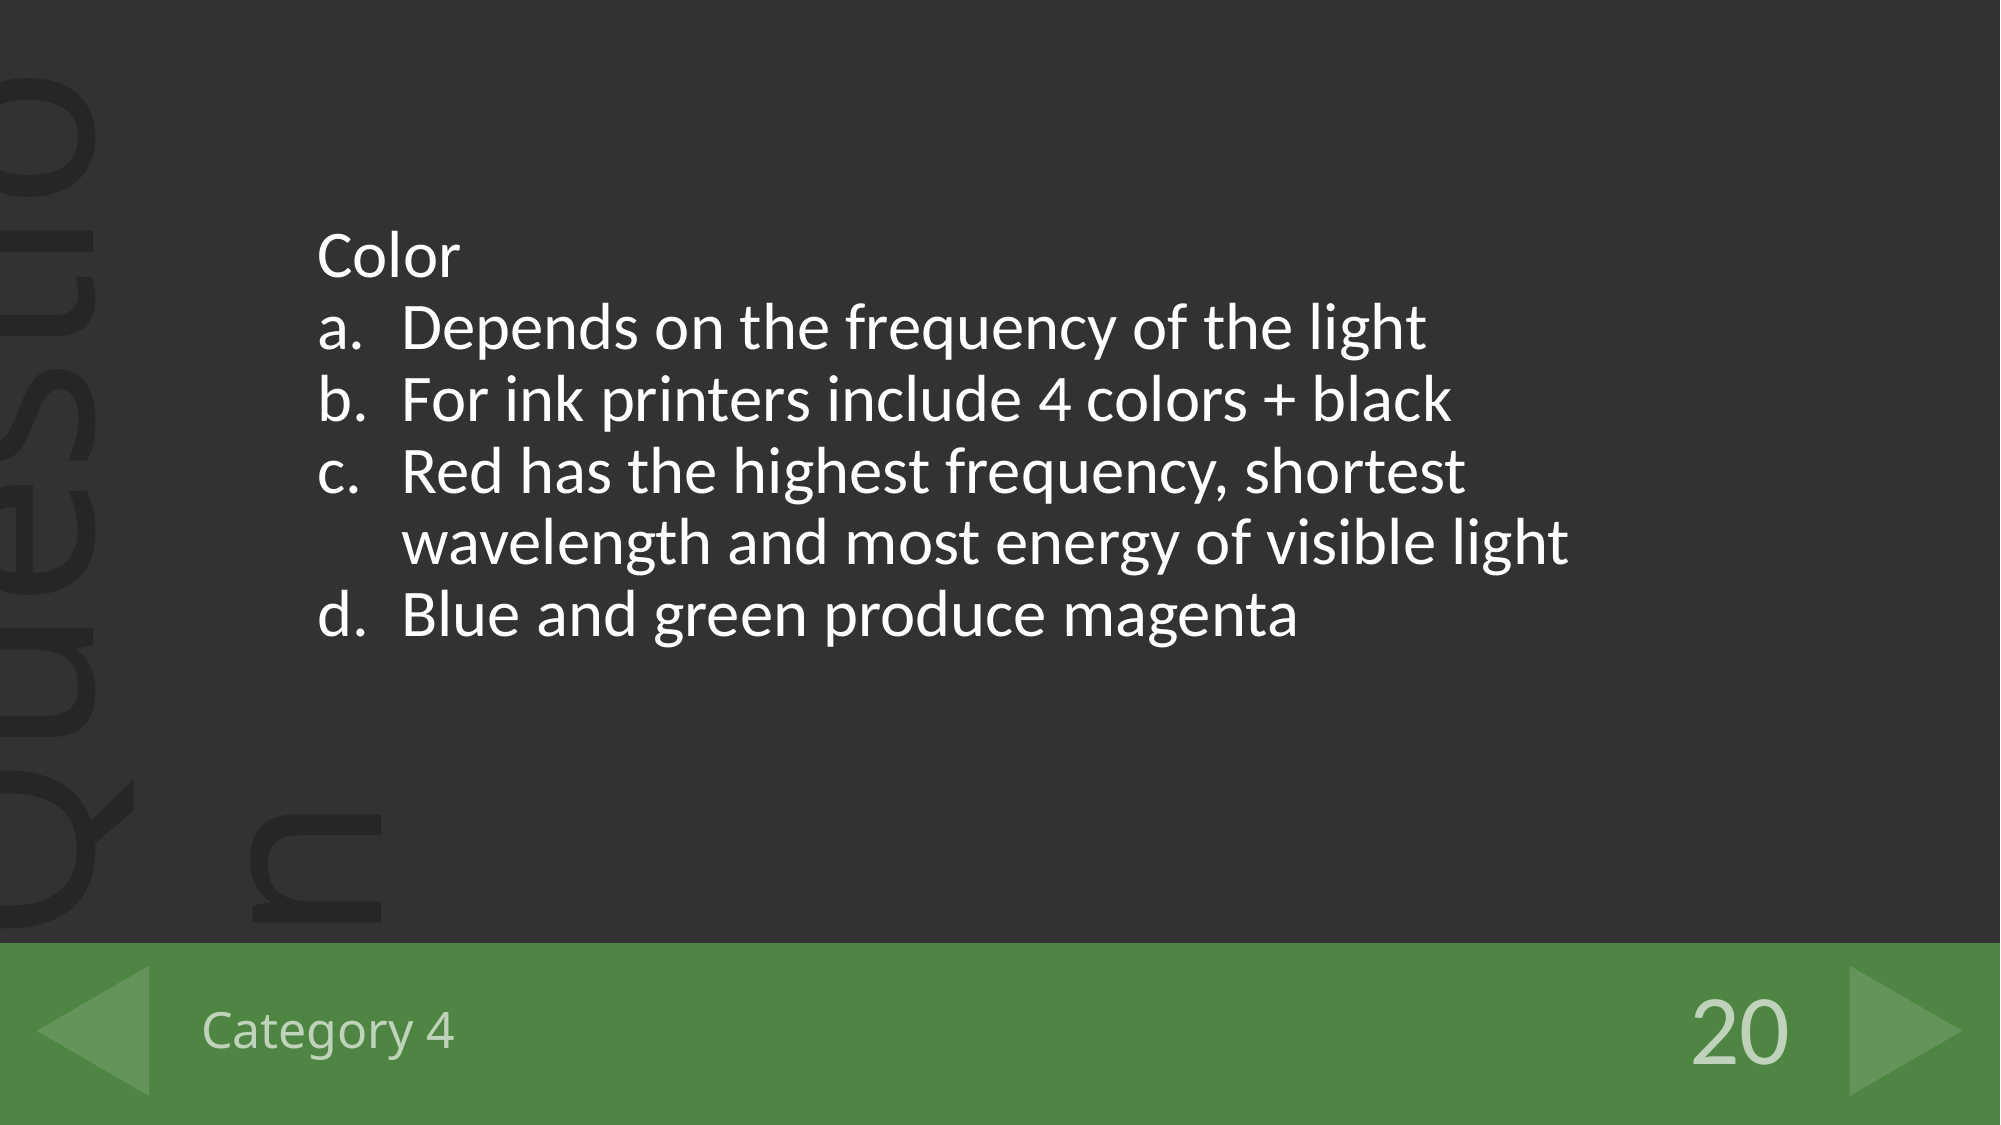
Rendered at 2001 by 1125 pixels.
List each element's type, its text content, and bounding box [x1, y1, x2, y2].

list Color Depends on the frequency of the light For ink printers include 4 colors + black Red has the highest frequency, shortest wavelength and most energy of visible light Blue and green produce magenta [302, 307, 1760, 636]
title Category 4 [185, 967, 1494, 1097]
list 20 [1494, 967, 1806, 1097]
